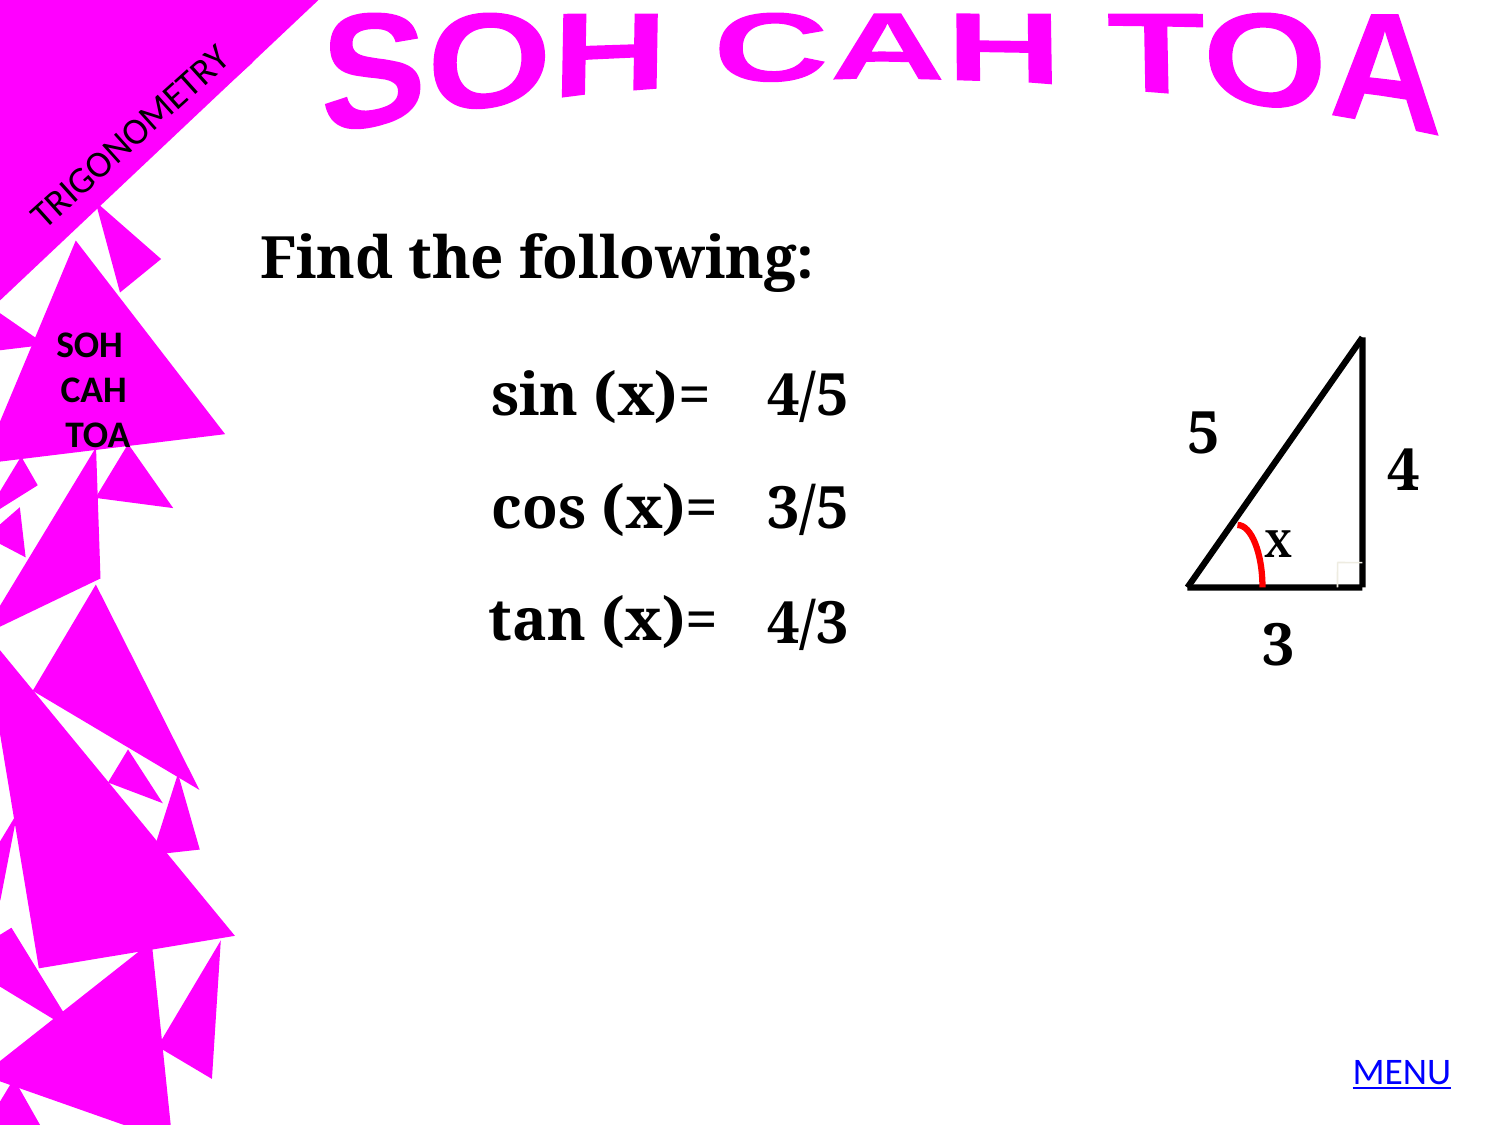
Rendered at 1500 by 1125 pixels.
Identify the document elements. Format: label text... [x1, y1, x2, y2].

text_box 5 [1172, 387, 1235, 473]
text_box MENU [1338, 1039, 1467, 1100]
text_box 4/3 [752, 577, 865, 663]
text_box 3/5 [752, 462, 865, 548]
text_box 4 [1372, 425, 1435, 510]
text_box tan (x)= [474, 575, 733, 660]
text_box [1237, 524, 1263, 588]
text_box 3 [1247, 600, 1310, 685]
text_box cos (x)= [477, 462, 734, 548]
text_box 4/5 [752, 350, 865, 435]
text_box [0, 0, 321, 1125]
text_box Find the following: [326, 212, 830, 298]
text_box sin (x)= [476, 350, 726, 435]
text_box X [1249, 512, 1307, 573]
